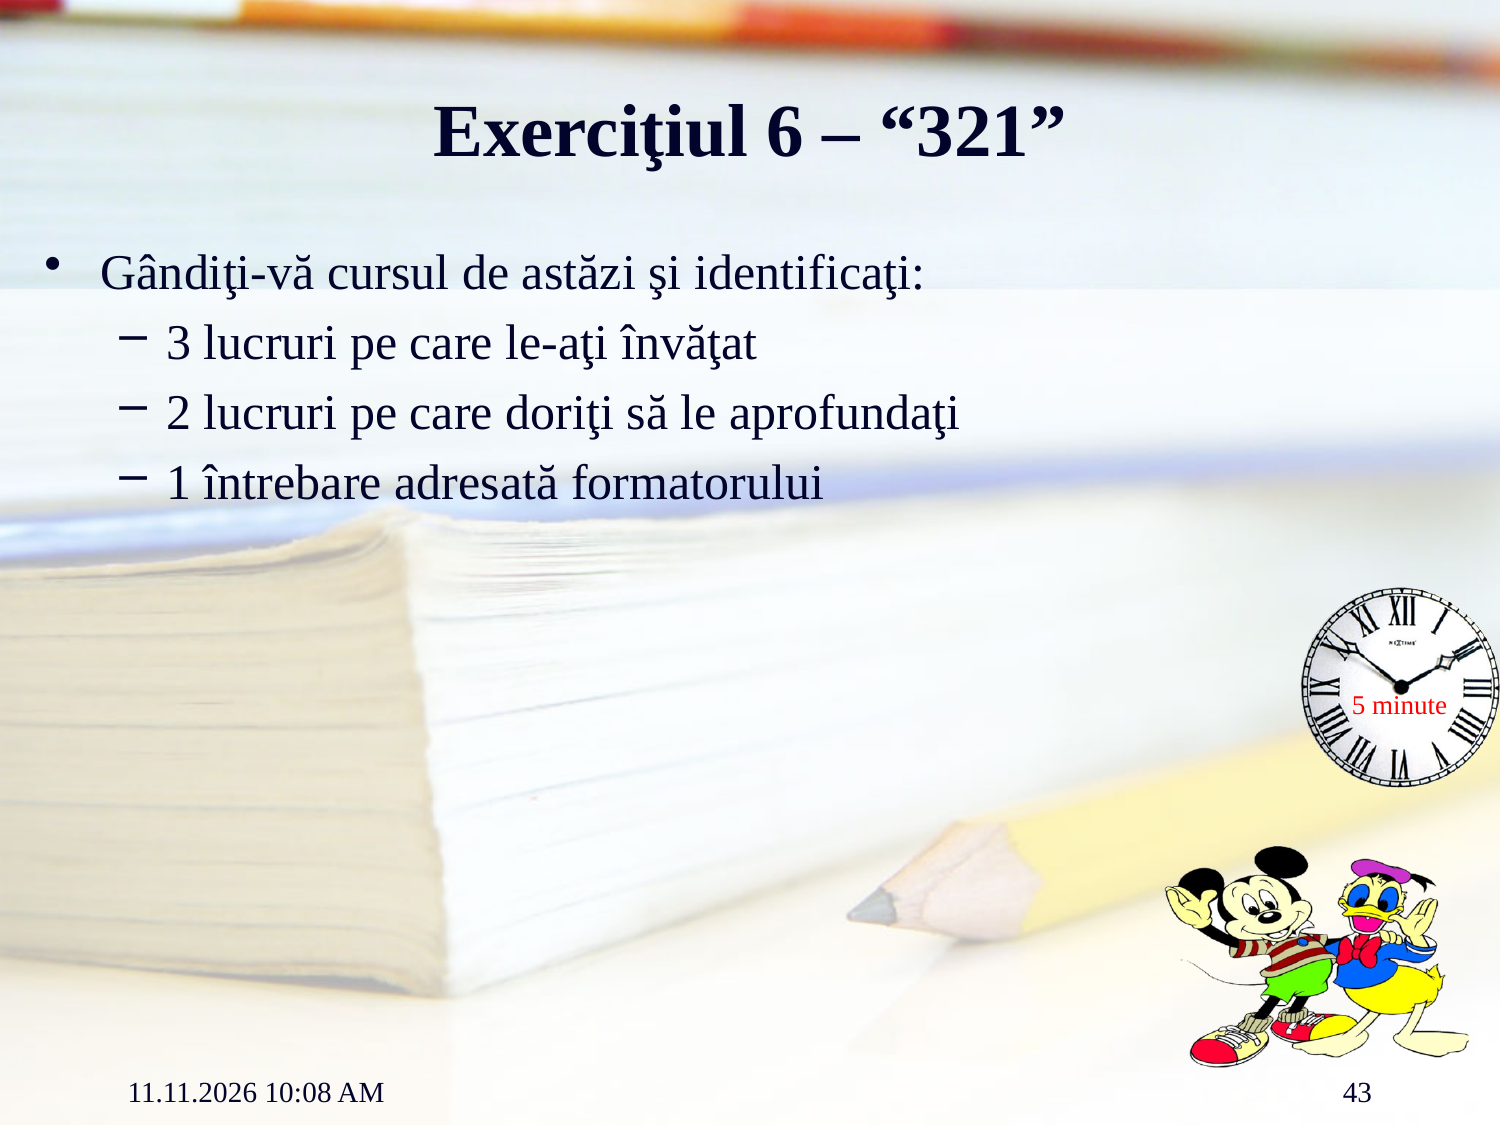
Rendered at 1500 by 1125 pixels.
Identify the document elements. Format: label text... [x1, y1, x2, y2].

list Gândiţi-vă cursul de astăzi şi identificaţi: 3 lucruri pe care le-aţi învăţat 2 lucruri pe care doriţi să le aprofundaţi 1 întrebare adresată formatorului [29, 231, 1471, 1044]
slide_number 43 [1074, 1065, 1388, 1114]
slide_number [112, 1065, 426, 1114]
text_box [1300, 585, 1500, 788]
picture [0, 0, 1500, 1125]
title Exerciţiul 6 – “321” [29, 32, 1471, 221]
